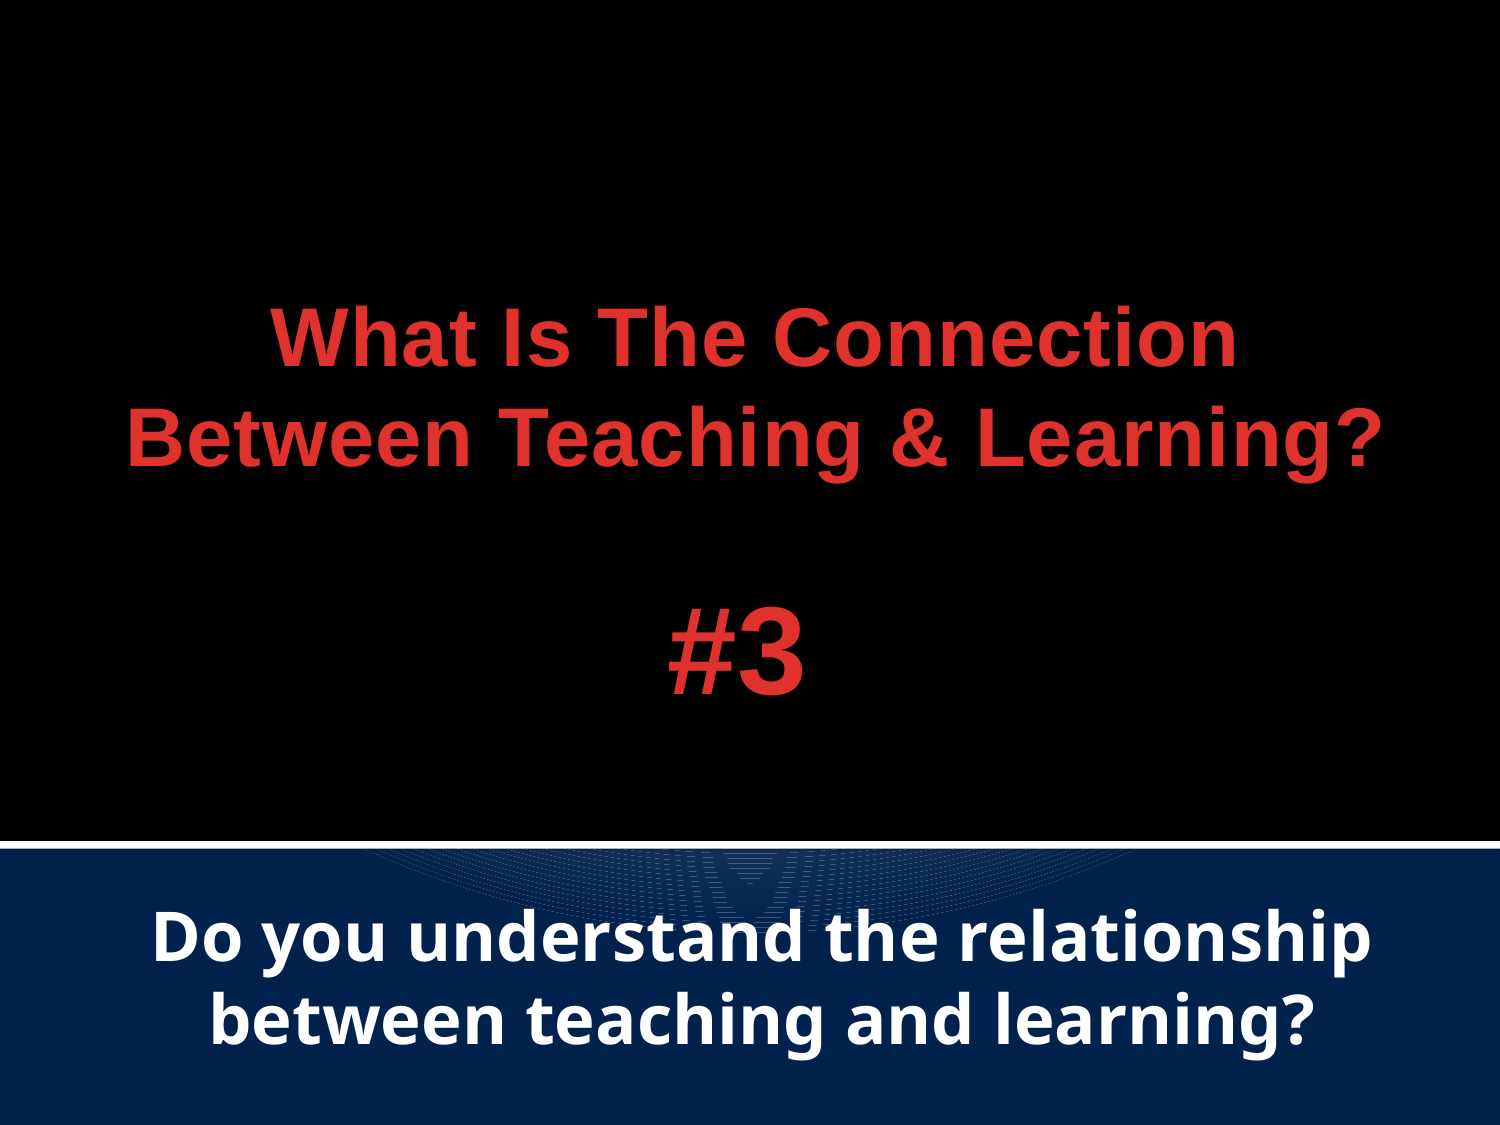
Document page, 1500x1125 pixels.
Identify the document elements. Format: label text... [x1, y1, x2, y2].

subtitle What Is The Connection Between Teaching & Learning? [75, 224, 1425, 483]
text_box Do you understand the relationship between teaching and learning? [99, 887, 1413, 1058]
text_box #3 [624, 562, 850, 728]
